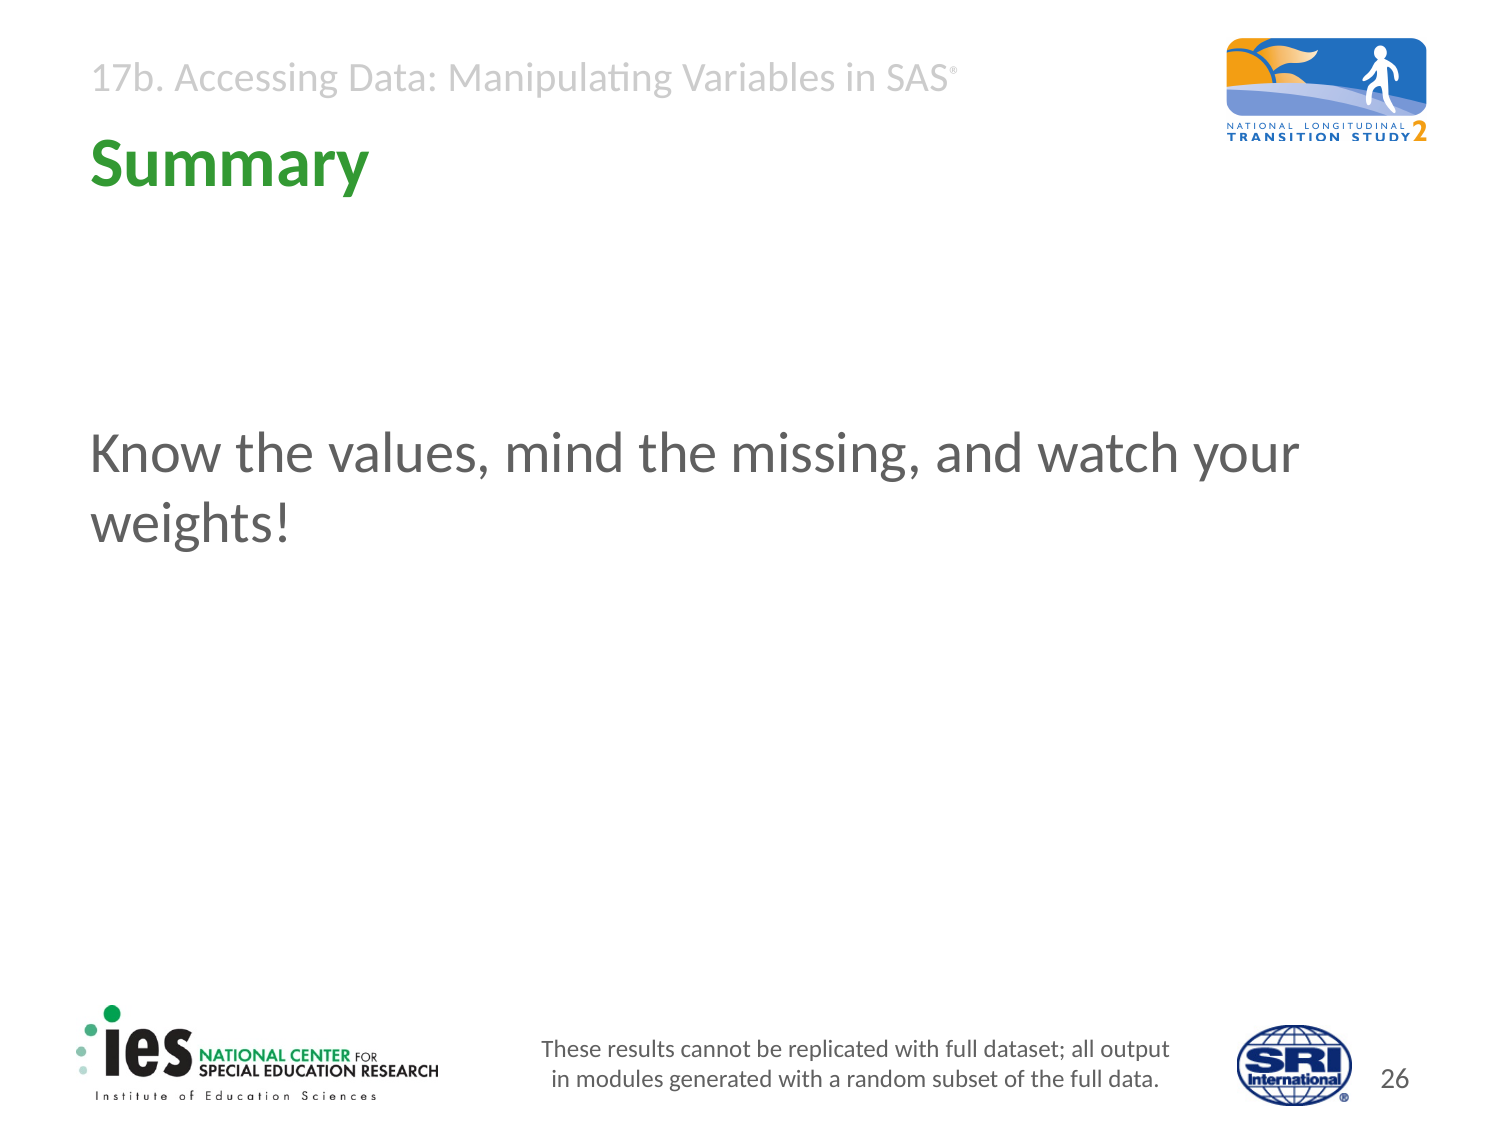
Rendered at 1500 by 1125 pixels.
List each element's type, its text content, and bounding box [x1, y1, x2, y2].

footer These results cannot be replicated with full dataset; all output in modules generated with a random subset of the full data. [437, 1024, 1276, 1104]
picture [76, 1005, 438, 1100]
list Know the values, mind the missing, and watch your weights! [74, 243, 1426, 987]
slide_number 25 [1321, 1051, 1426, 1125]
title Summary [74, 90, 1426, 226]
picture [1237, 1025, 1352, 1106]
